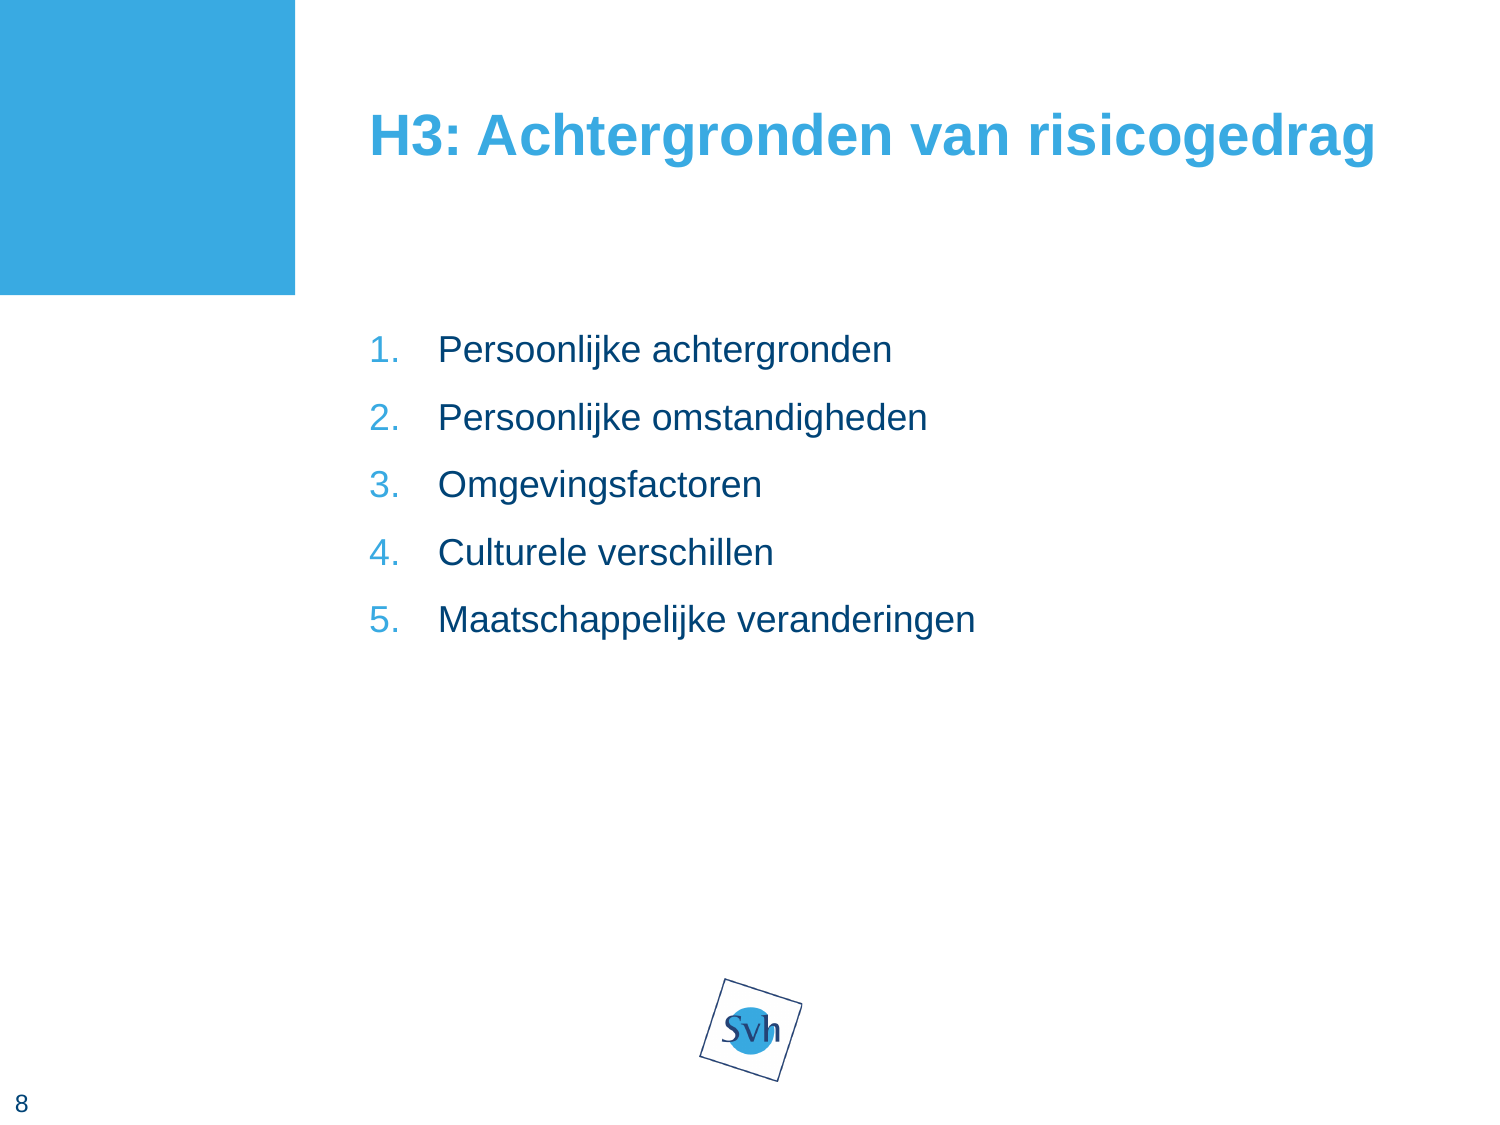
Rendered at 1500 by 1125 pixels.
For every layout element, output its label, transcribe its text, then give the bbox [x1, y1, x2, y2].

title H3: Achtergronden van risicogedrag [353, 88, 1426, 175]
list Persoonlijke achtergronden Persoonlijke omstandigheden Omgevingsfactoren Culturele verschillen Maatschappelijke veranderingen [353, 295, 1426, 950]
picture [699, 978, 803, 1082]
